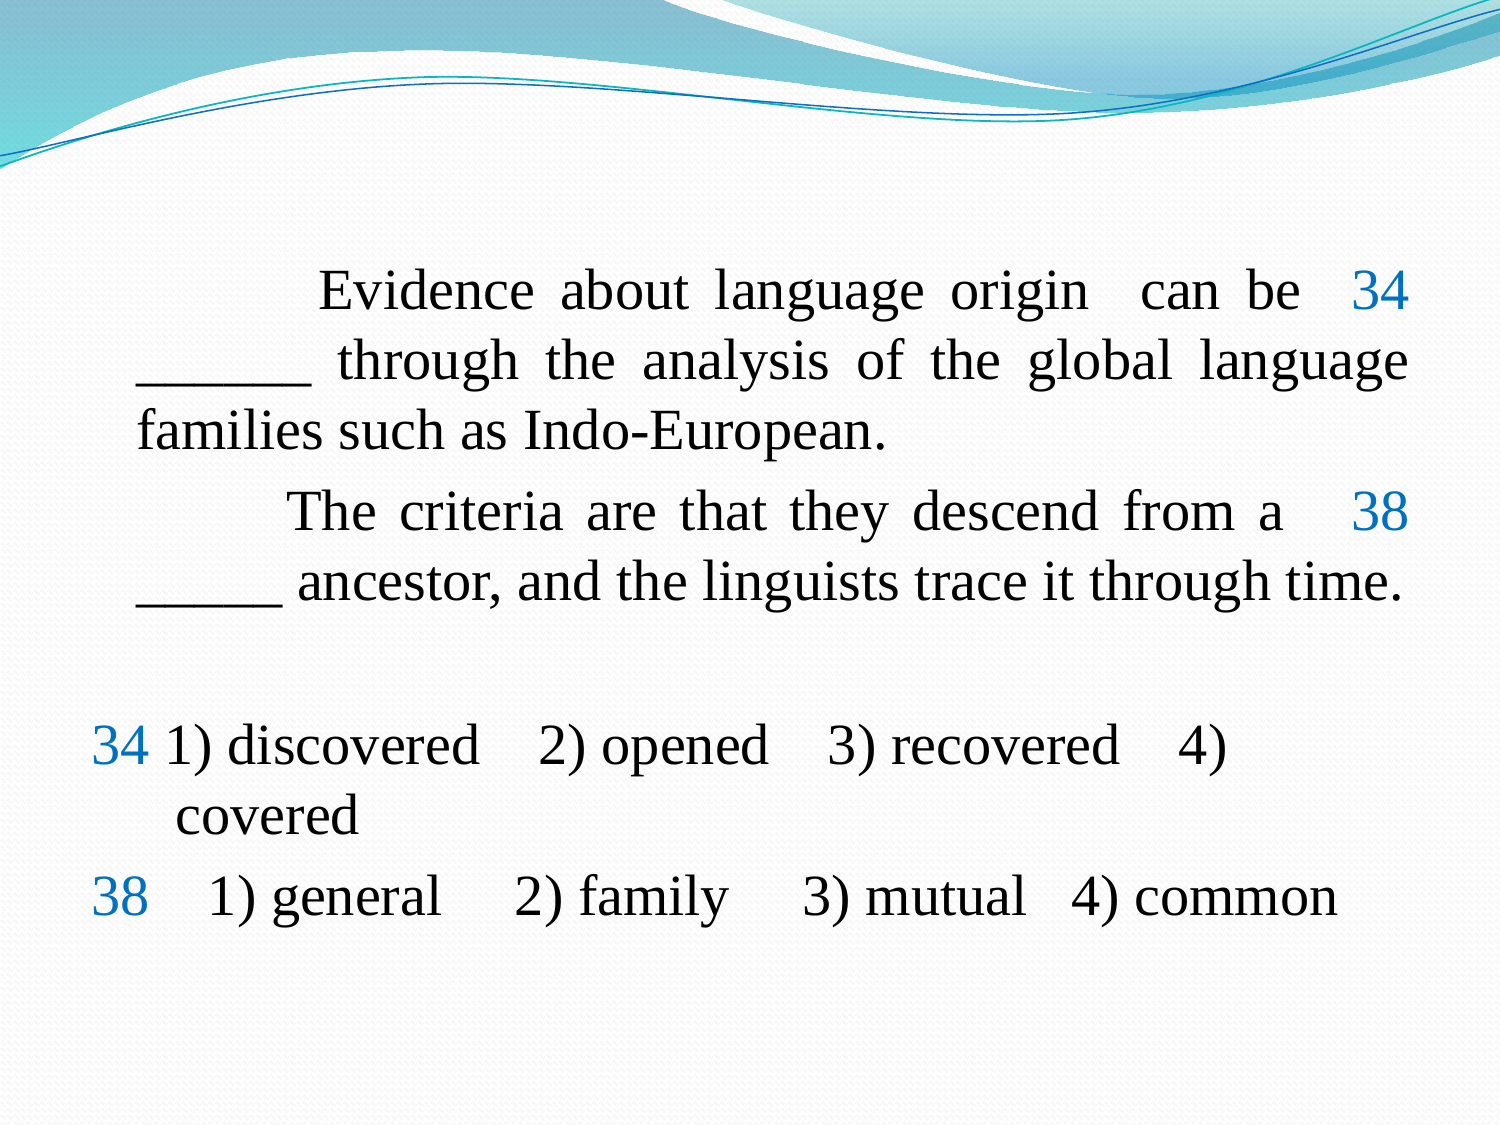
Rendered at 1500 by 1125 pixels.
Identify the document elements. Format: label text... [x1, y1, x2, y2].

list Evidence about language origin can be 34 ______ through the analysis of the global language families such as Indo-European. The criteria are that they descend from a 38 _____ ancestor, and the linguists trace it through time. 34 1) discovered 2) opened 3) recovered 4) covered 38 1) general 2) family 3) mutual 4) common [76, 243, 1425, 1038]
